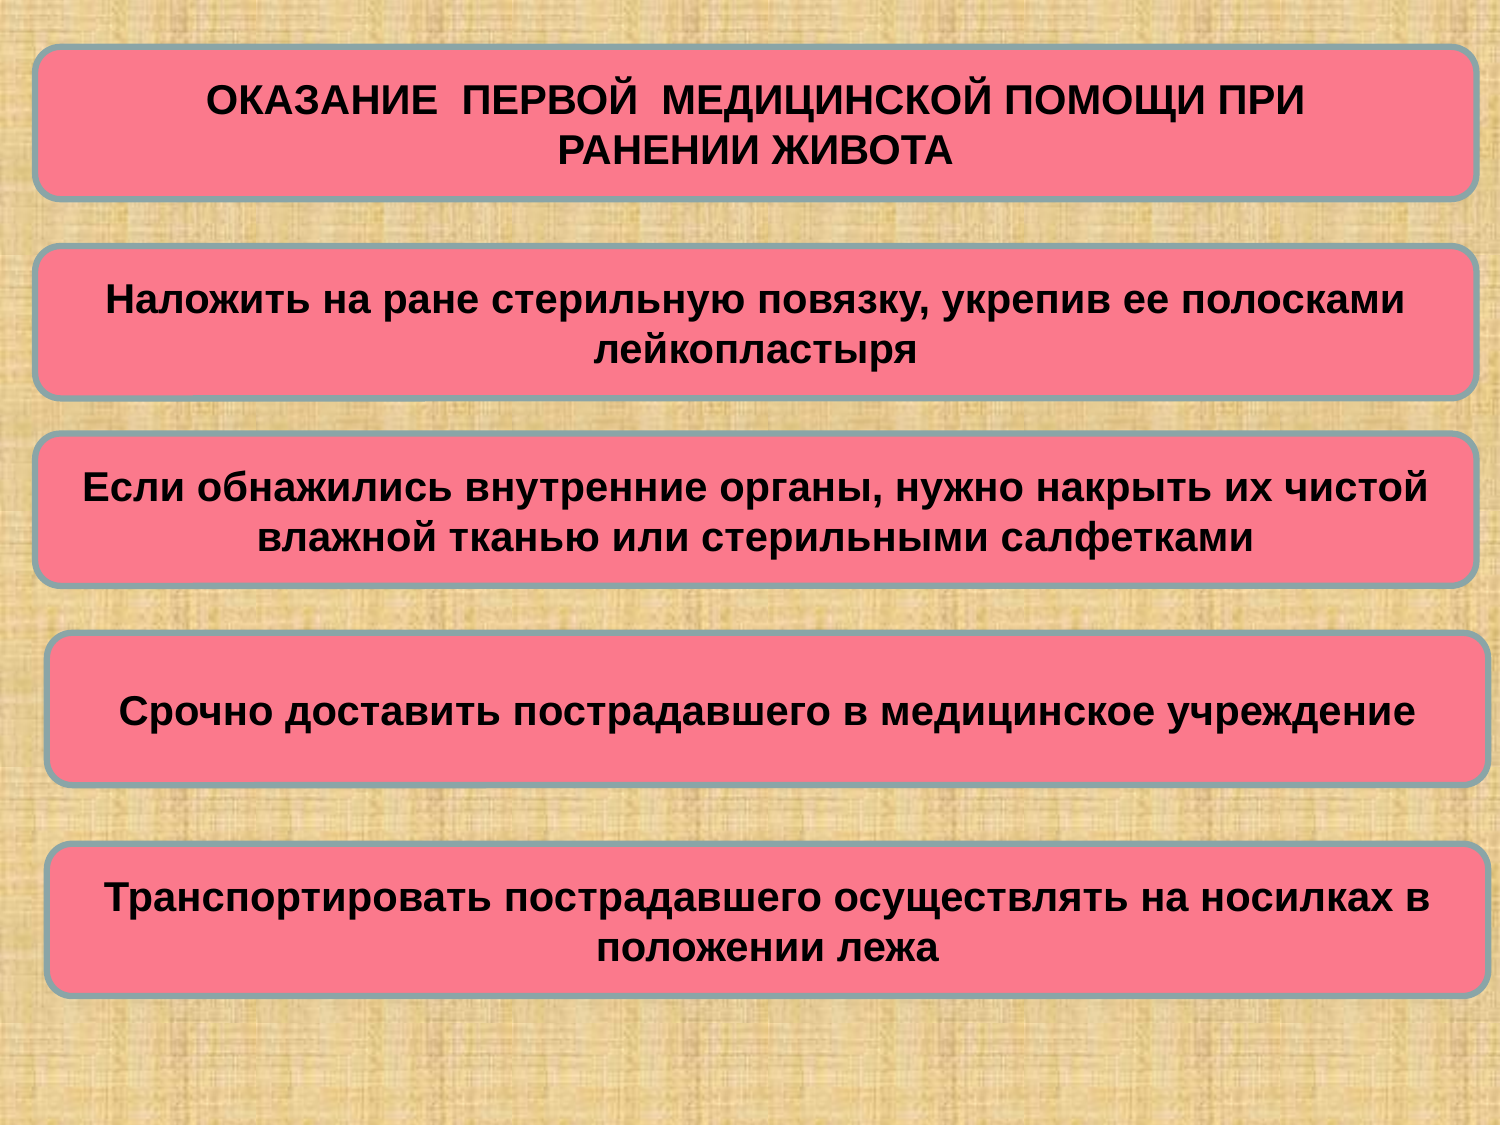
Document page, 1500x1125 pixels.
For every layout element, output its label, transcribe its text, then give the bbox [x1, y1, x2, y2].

text_box Наложить на ране стерильную повязку, укрепив ее полосками лейкопластыря [32, 243, 1479, 401]
picture [0, 0, 1500, 1125]
text_box Транспортировать пострадавшего осуществлять на носилках в положении лежа [44, 841, 1491, 999]
text_box Если обнажились внутренние органы, нужно накрыть их чистой влажной тканью или стерильными салфетками [32, 431, 1479, 588]
text_box Срочно доставить пострадавшего в медицинское учреждение [44, 630, 1491, 788]
text_box ОКАЗАНИЕ ПЕРВОЙ МЕДИЦИНСКОЙ ПОМОЩИ ПРИ РАНЕНИИ ЖИВОТА [32, 44, 1479, 202]
